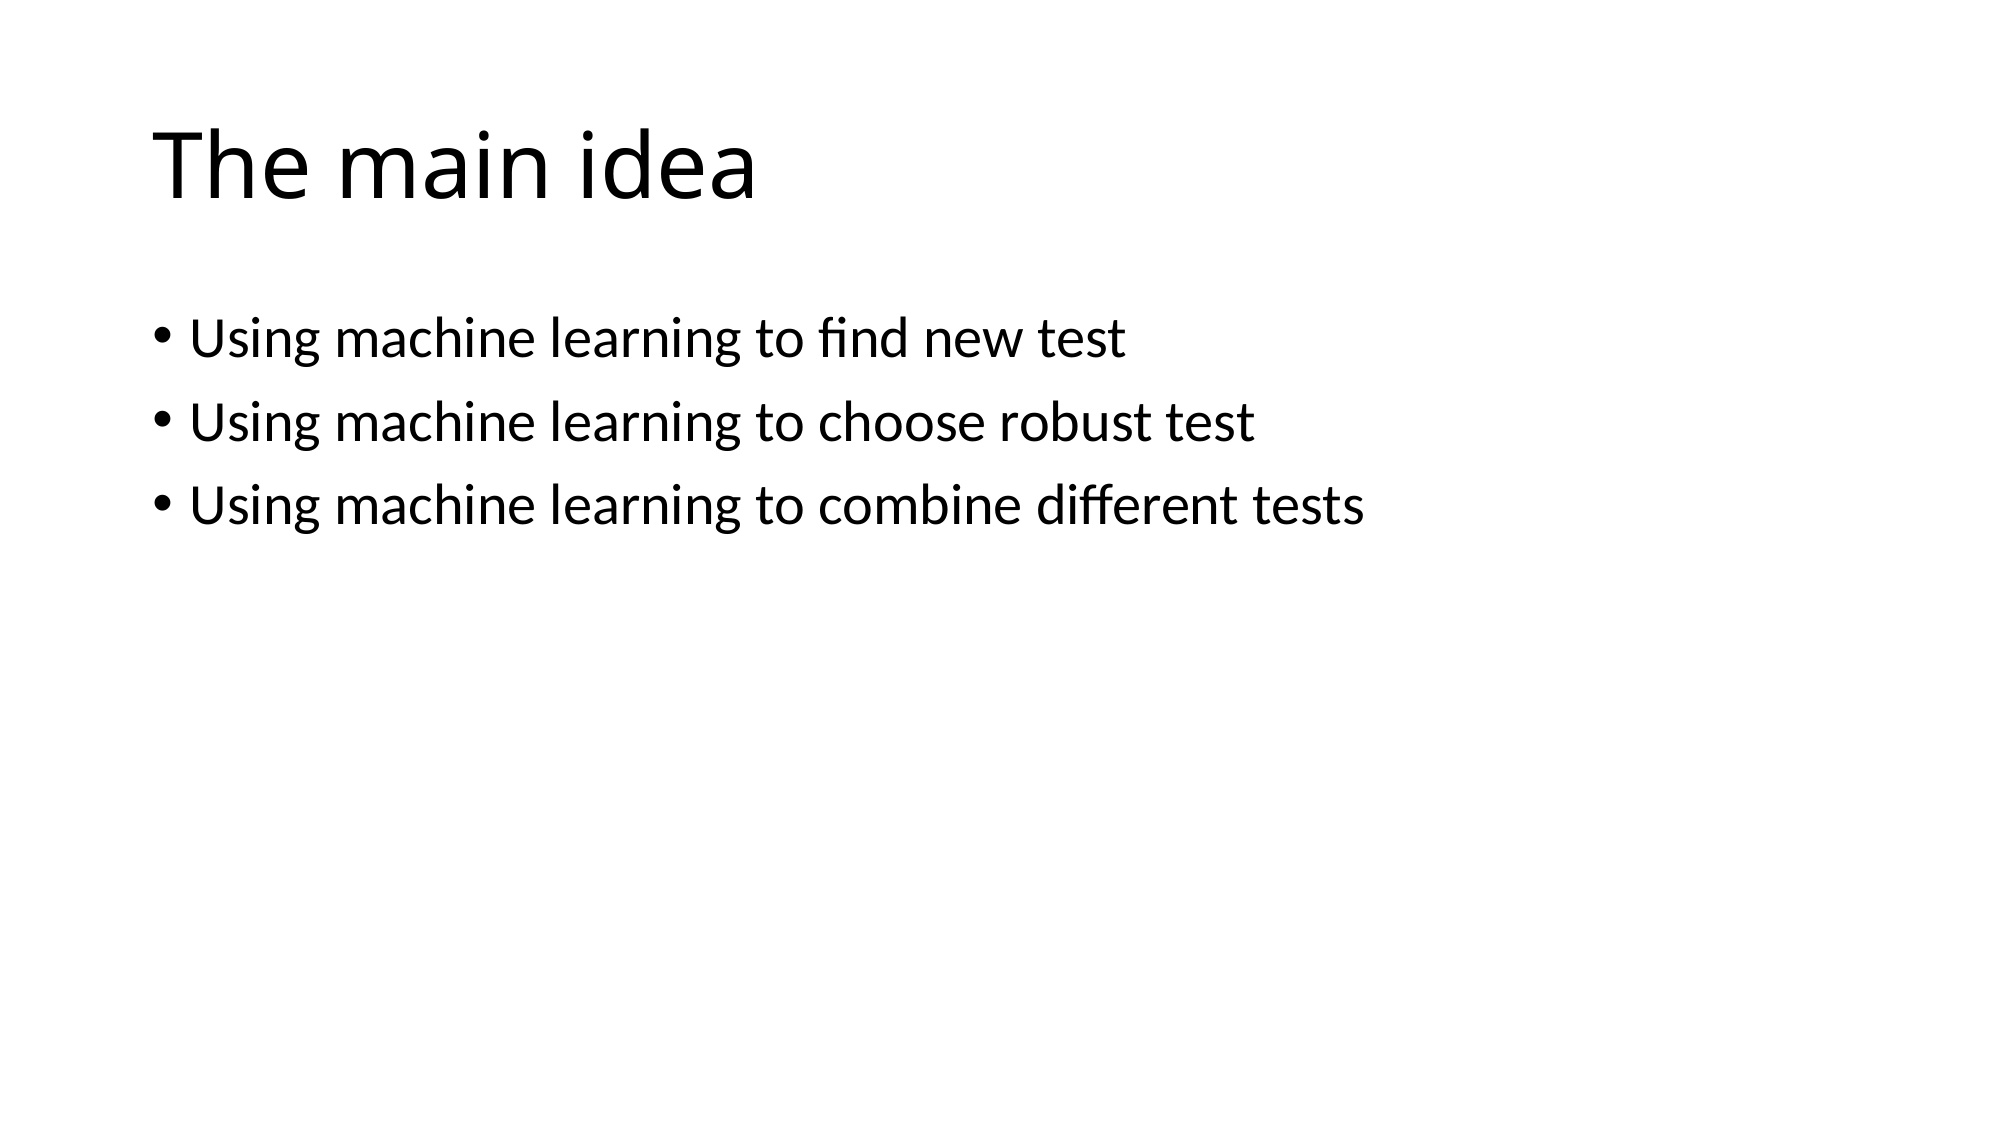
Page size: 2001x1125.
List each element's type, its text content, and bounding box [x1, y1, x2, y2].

title The main idea [137, 59, 1863, 278]
list Using machine learning to find new test Using machine learning to choose robust test Using machine learning to combine different tests [137, 299, 1863, 1014]
